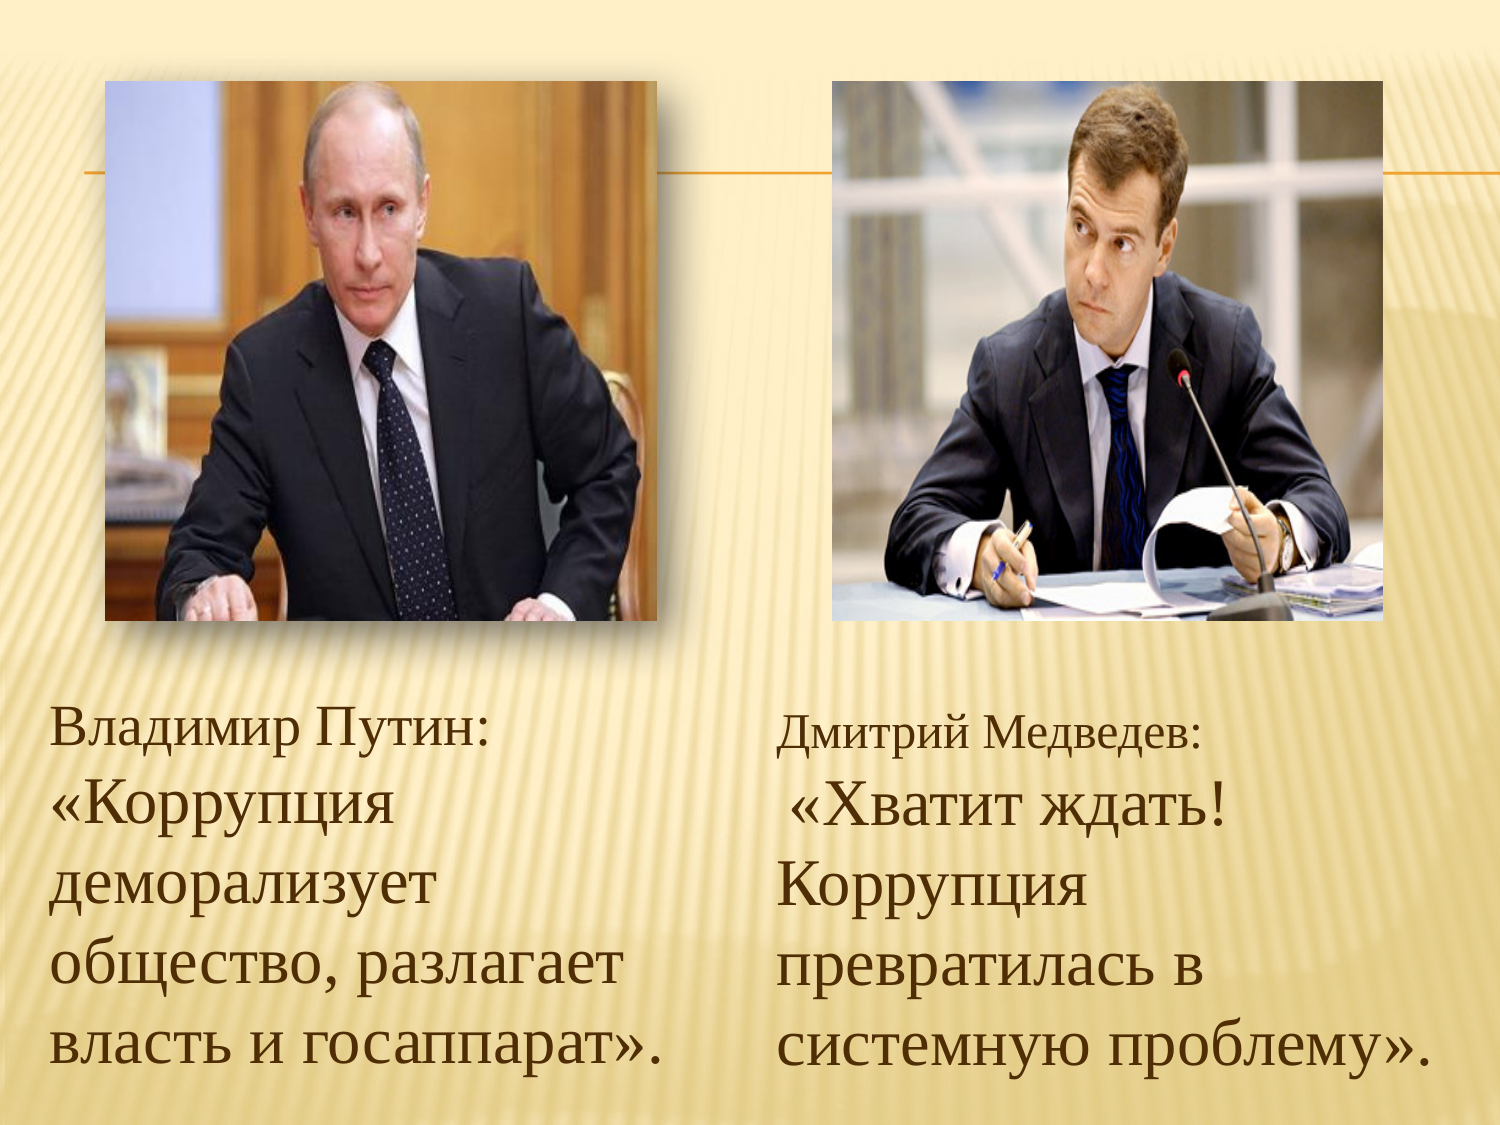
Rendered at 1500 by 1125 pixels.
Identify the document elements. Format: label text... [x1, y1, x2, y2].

text_box Владимир Путин: «Коррупция деморализует общество, разлагает власть и госаппарат». [35, 679, 727, 1085]
text_box Дмитрий Медведев: «Хватит ждать! Коррупция превратилась в системную проблему». [761, 691, 1465, 1086]
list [105, 81, 657, 622]
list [831, 81, 1384, 622]
